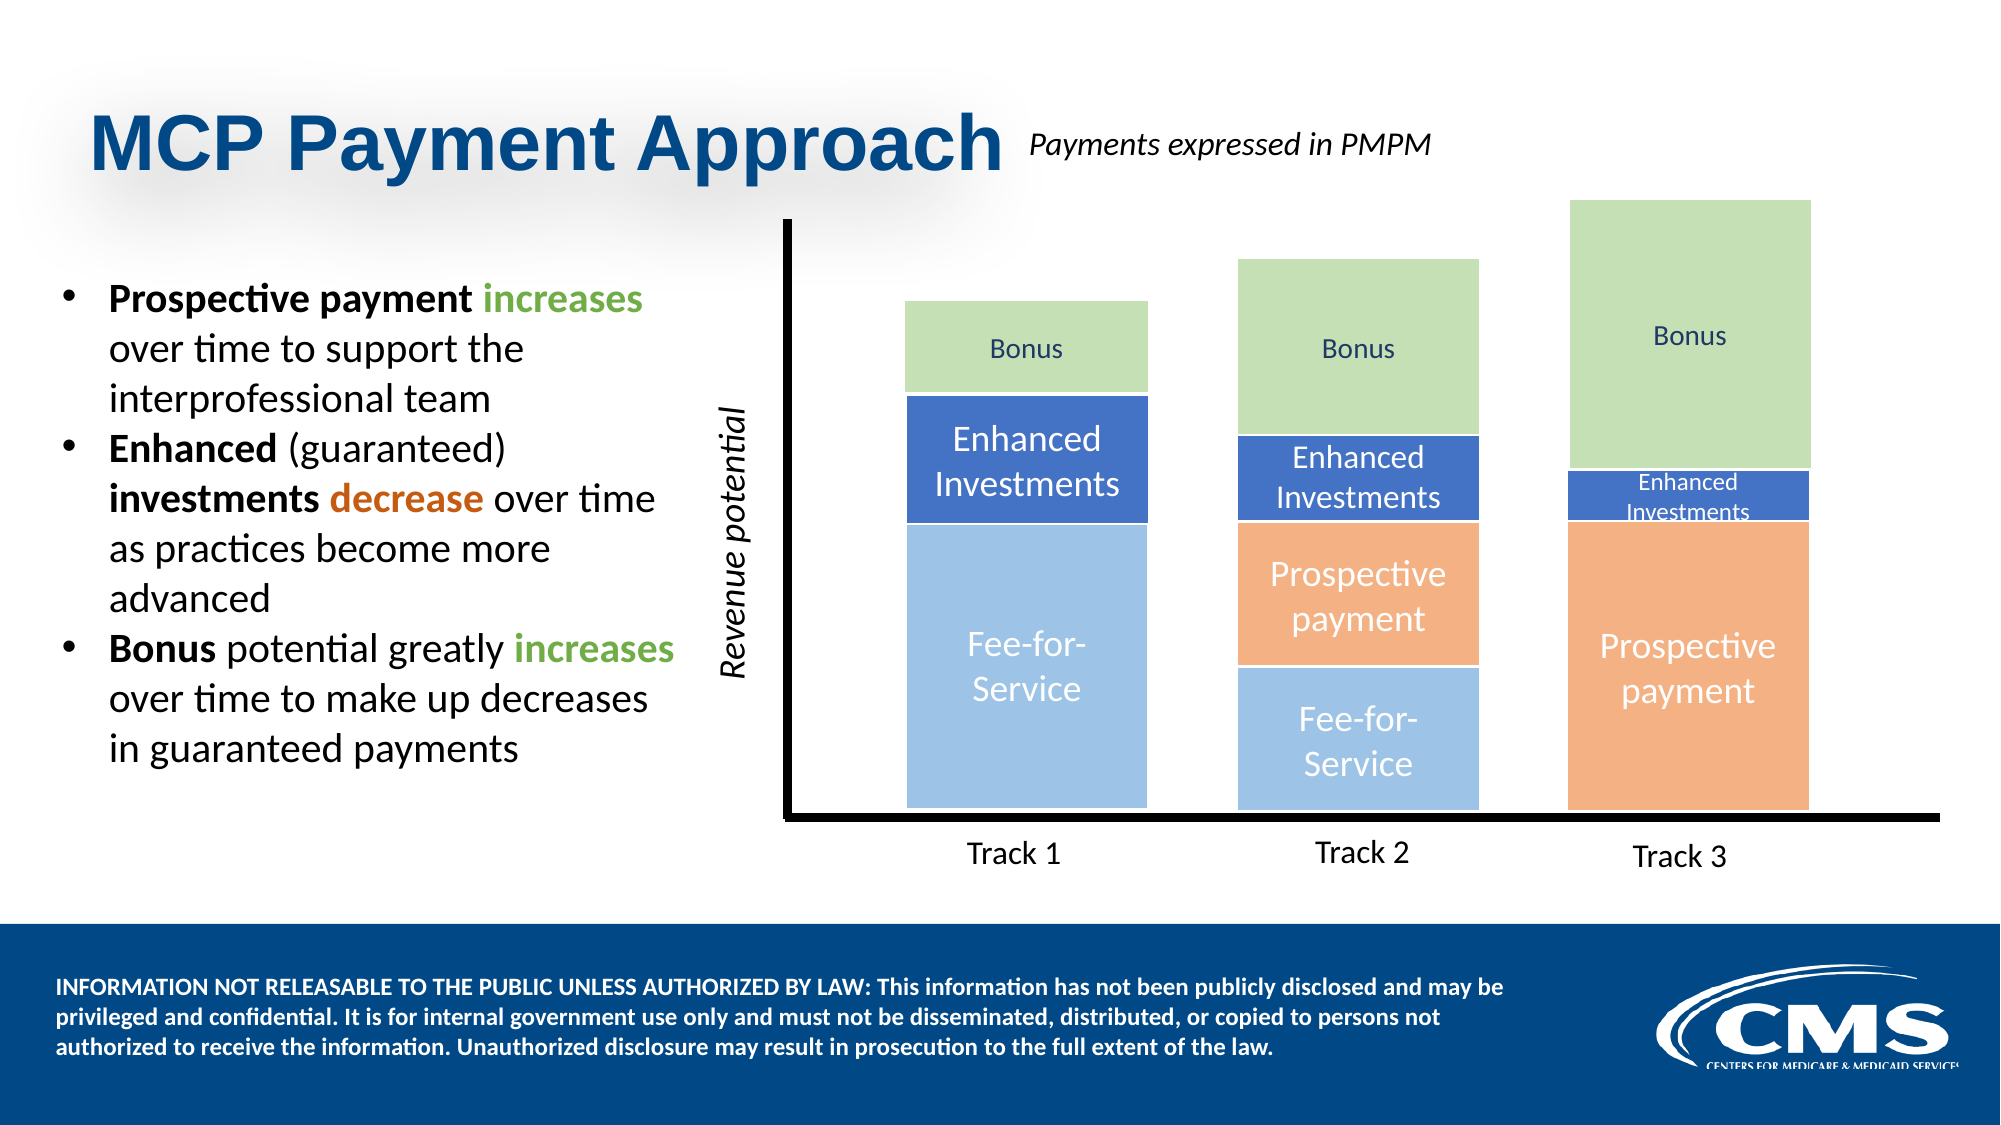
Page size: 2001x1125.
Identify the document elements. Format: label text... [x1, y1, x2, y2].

title MCP Payment Approach [74, 72, 1575, 195]
text_box Payments expressed in PMPM [1014, 14, 1772, 170]
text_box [699, 198, 1940, 883]
text_box Prospective payment increases over time to support the interprofessional team Enhanced (guaranteed) investments decrease over time as practices become more advanced Bonus potential greatly increases over time to make up decreases in guaranteed payments [47, 263, 699, 779]
